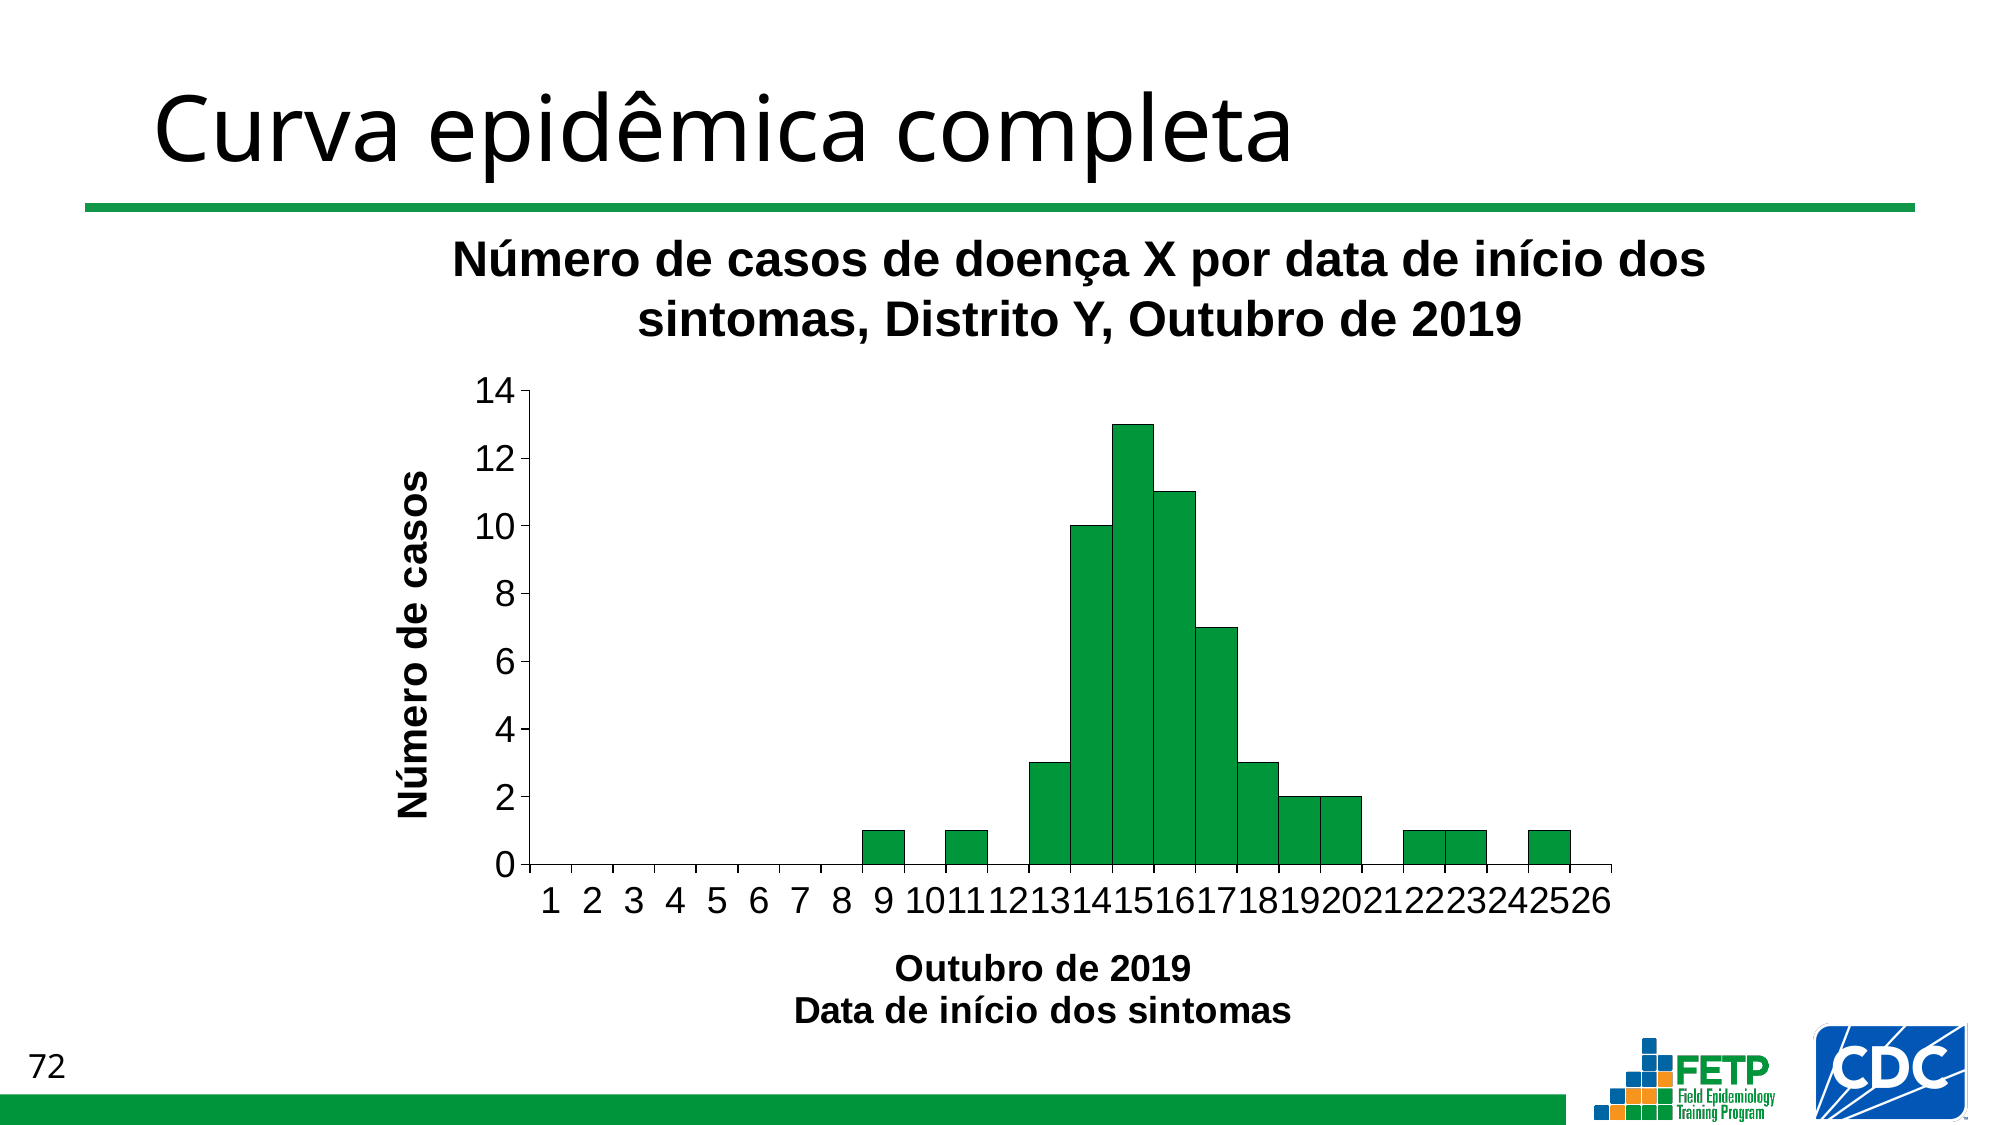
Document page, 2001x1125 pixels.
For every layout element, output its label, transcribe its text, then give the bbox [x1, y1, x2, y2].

chart [349, 355, 1638, 1068]
title Curva epidêmica completa [137, 75, 1863, 207]
picture [1813, 1023, 1968, 1122]
picture [1594, 1038, 1775, 1122]
text_box Número de casos de doença X por data de início dos sintomas, Distrito Y, Outubro de 2019 [349, 218, 1811, 354]
